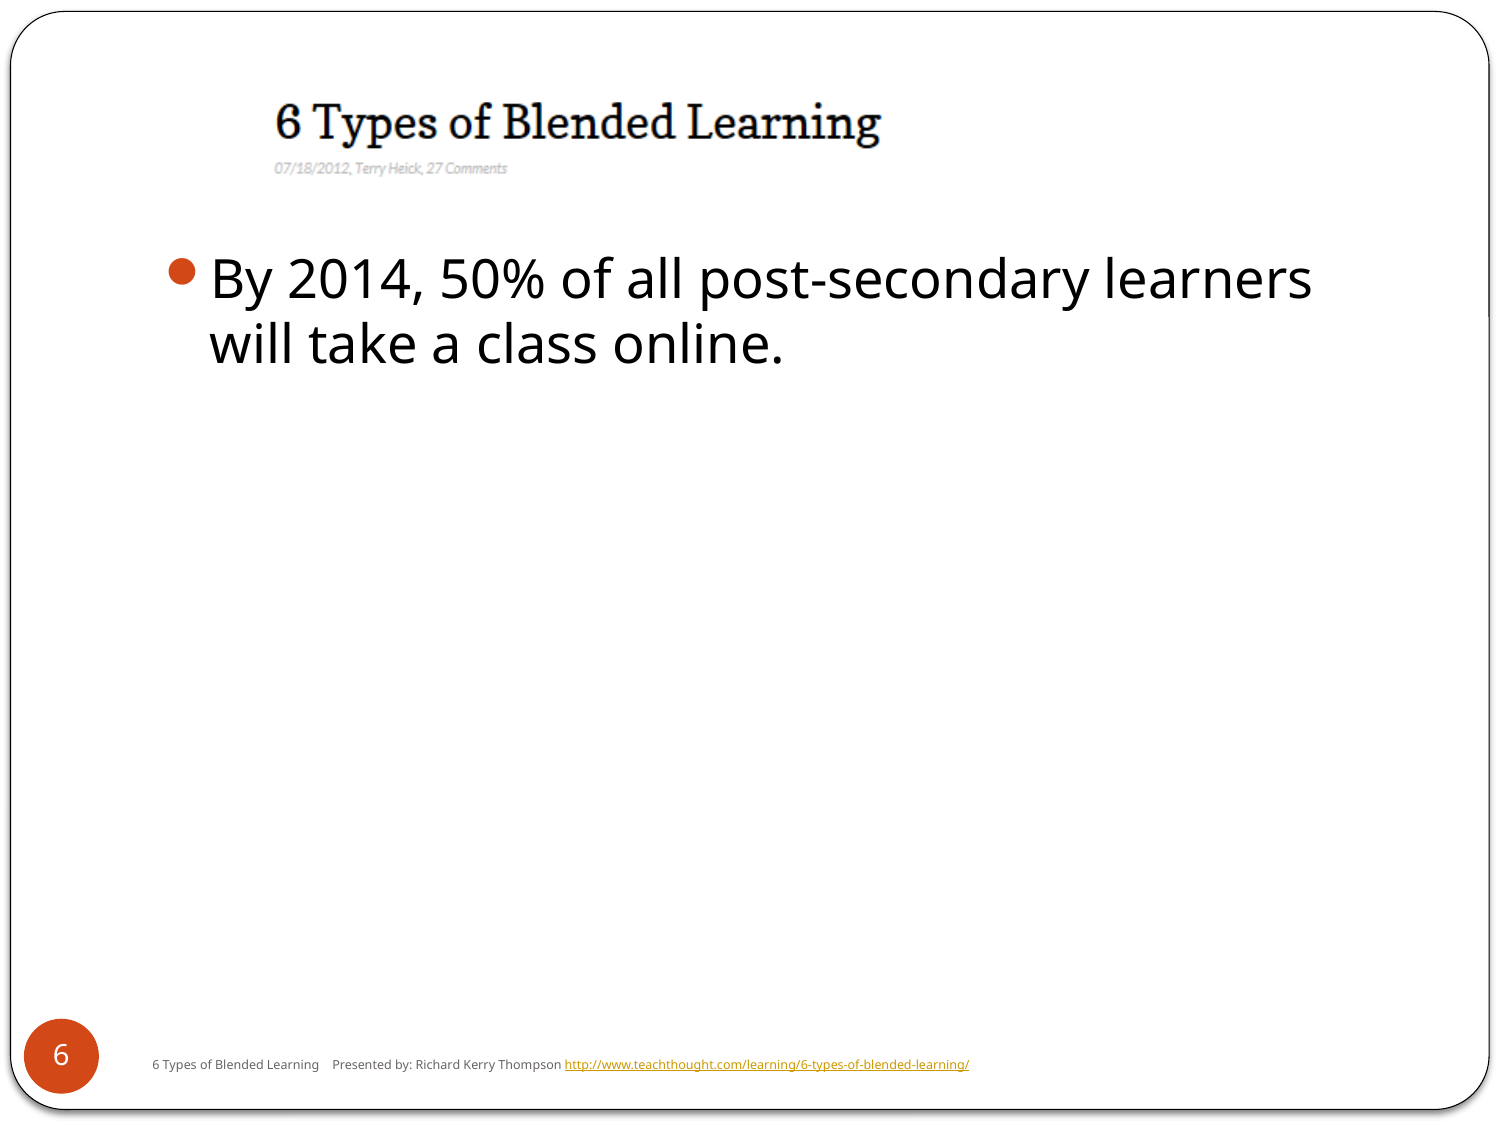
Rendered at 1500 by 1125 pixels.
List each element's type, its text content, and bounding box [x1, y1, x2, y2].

list By 2014, 50% of all post-secondary learners will take a class online. [150, 237, 1425, 988]
picture [262, 74, 927, 185]
footer 6 Types of Blended Learning Presented by: Richard Kerry Thompson http://www.teachthought.com/learning/6-types-of-blended-learning/ [137, 1042, 988, 1103]
slide_number 6 [23, 1018, 99, 1094]
